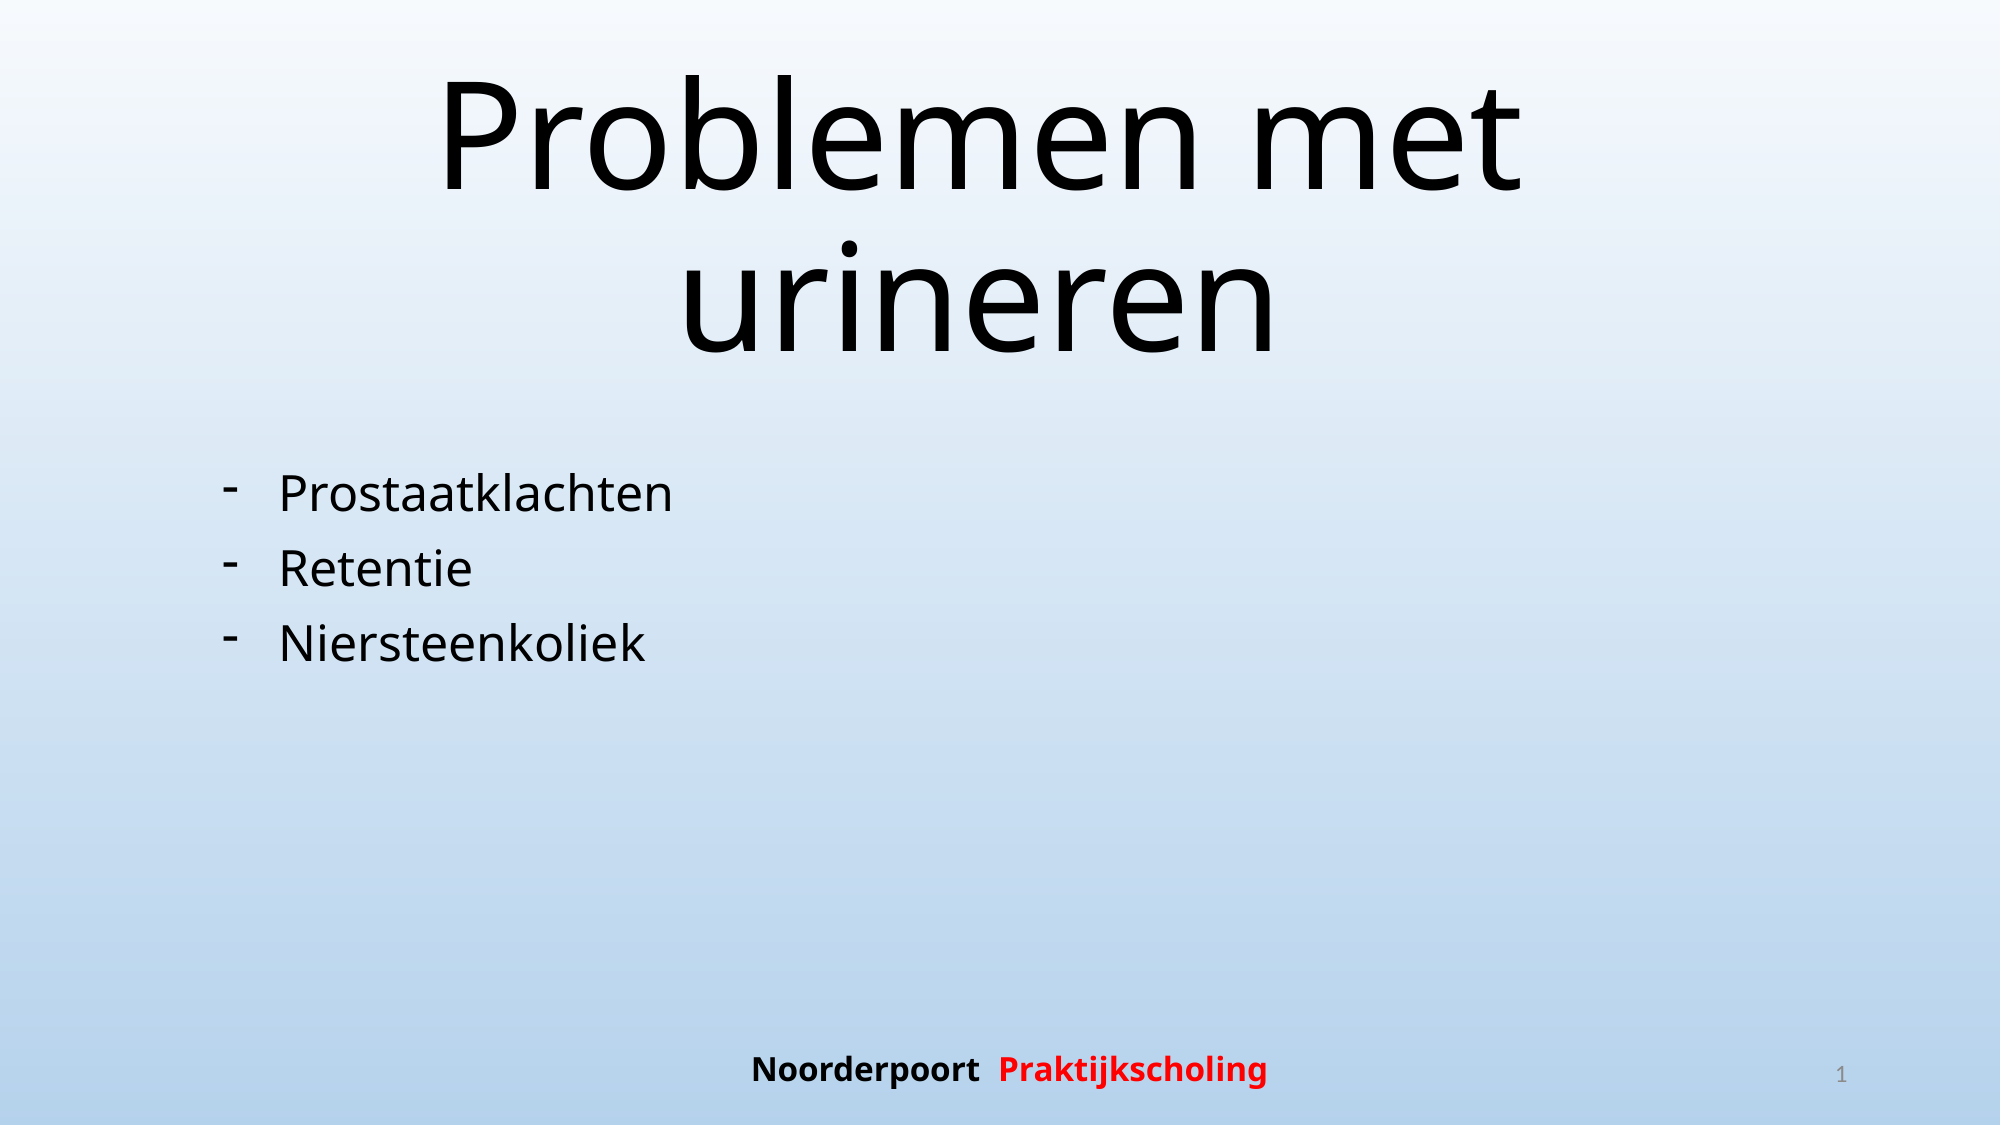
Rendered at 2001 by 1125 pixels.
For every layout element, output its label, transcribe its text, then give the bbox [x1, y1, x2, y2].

footer Noorderpoort Praktijkscholing [249, 1038, 1770, 1099]
title Problemen met urineren [228, 0, 1729, 392]
subtitle Prostaatklachten Retentie Niersteenkoliek [206, 461, 1770, 879]
slide_number 1 [1412, 1042, 1863, 1103]
